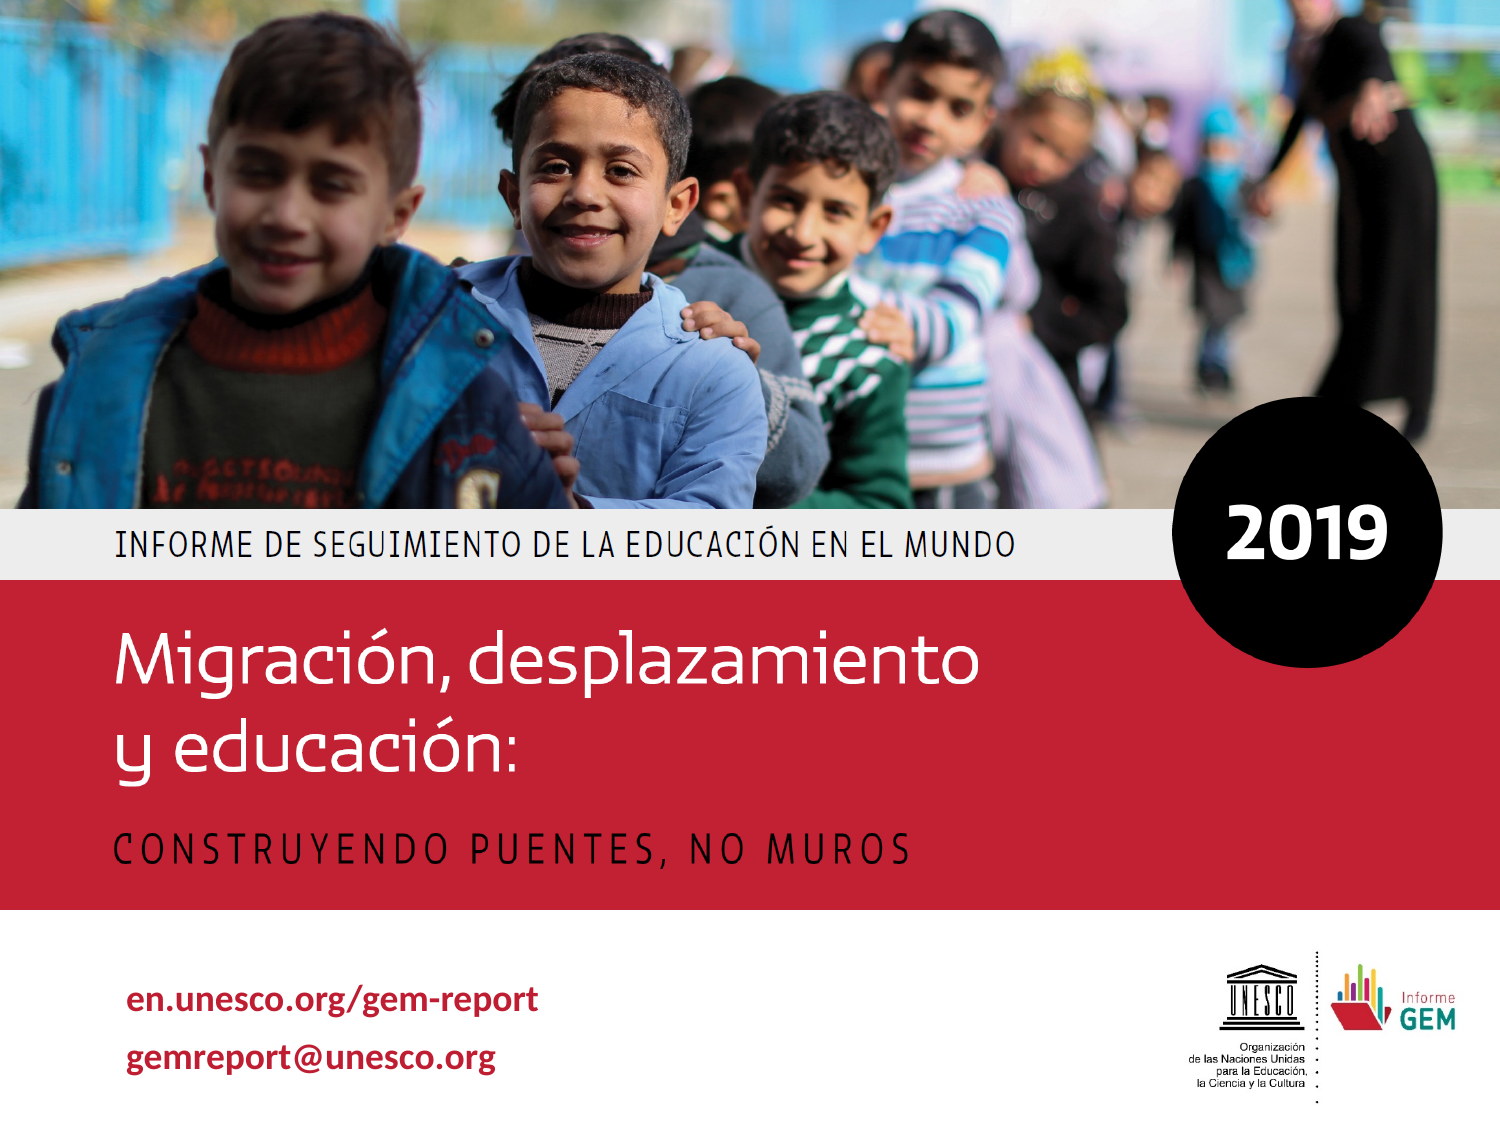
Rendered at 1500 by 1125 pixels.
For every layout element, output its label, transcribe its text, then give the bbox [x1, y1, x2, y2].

picture [0, 0, 1500, 910]
text_box en.unesco.org/gem-report gemreport@unesco.org [111, 952, 862, 1085]
picture [1183, 947, 1466, 1108]
